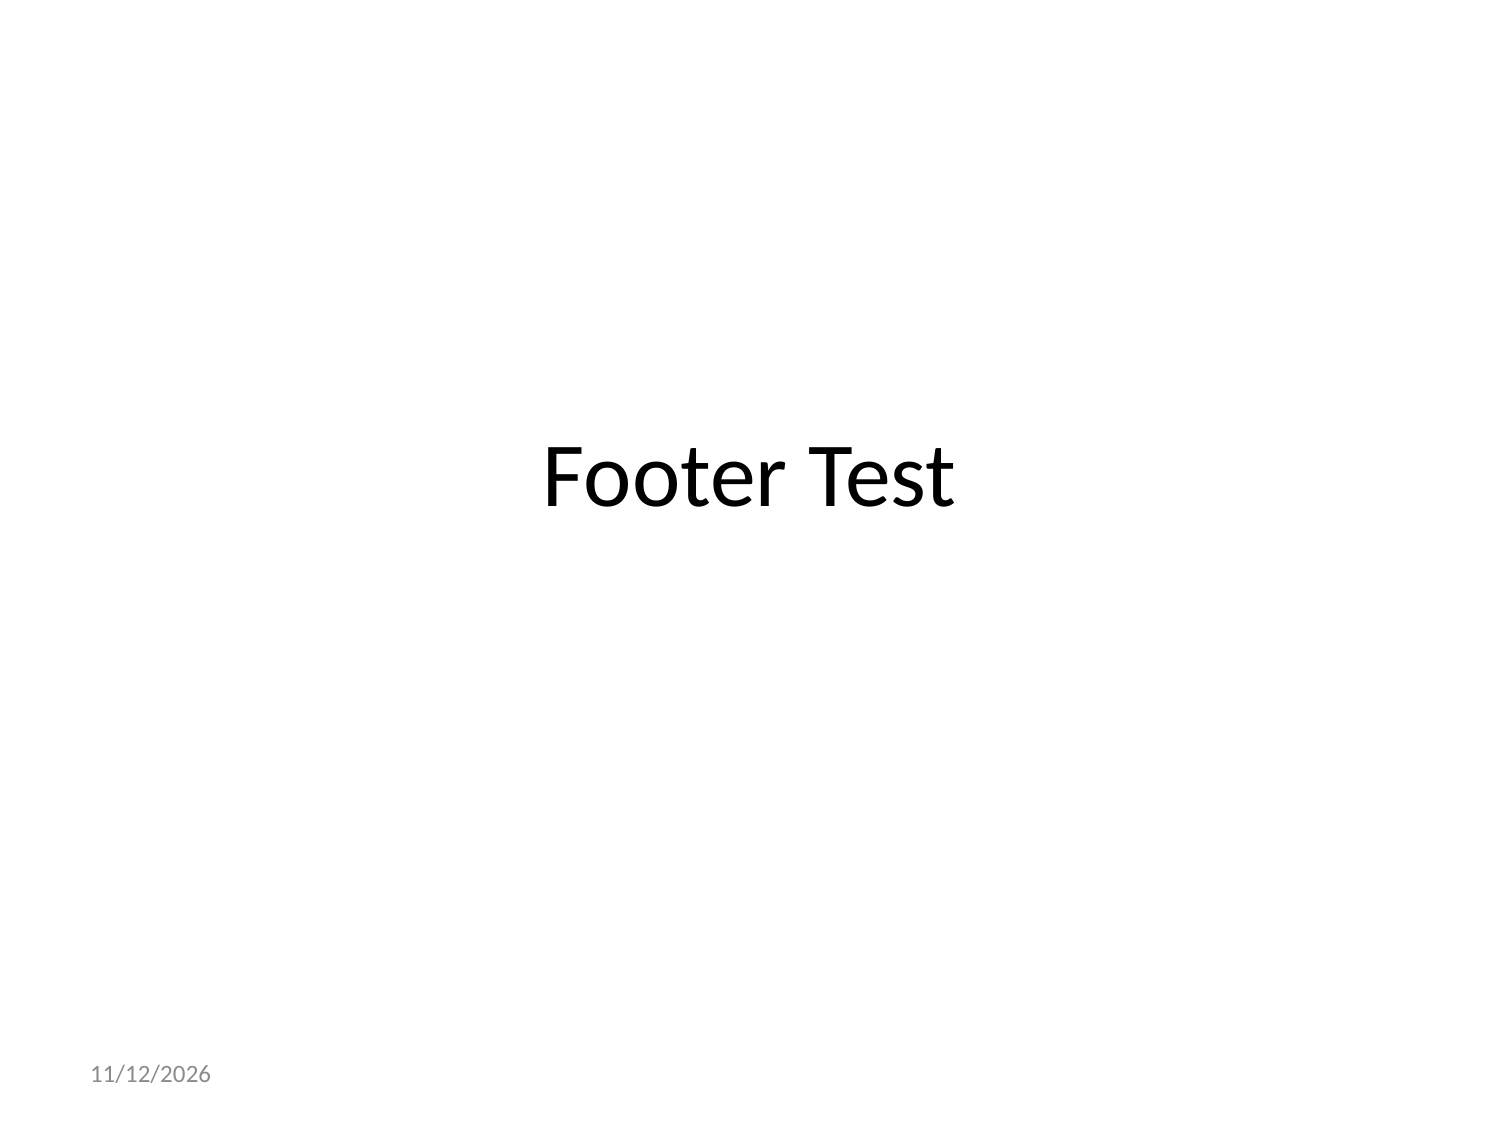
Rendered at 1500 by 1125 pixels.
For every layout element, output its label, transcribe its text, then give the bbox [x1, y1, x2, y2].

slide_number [75, 1042, 425, 1103]
title Footer Test [112, 349, 1388, 591]
